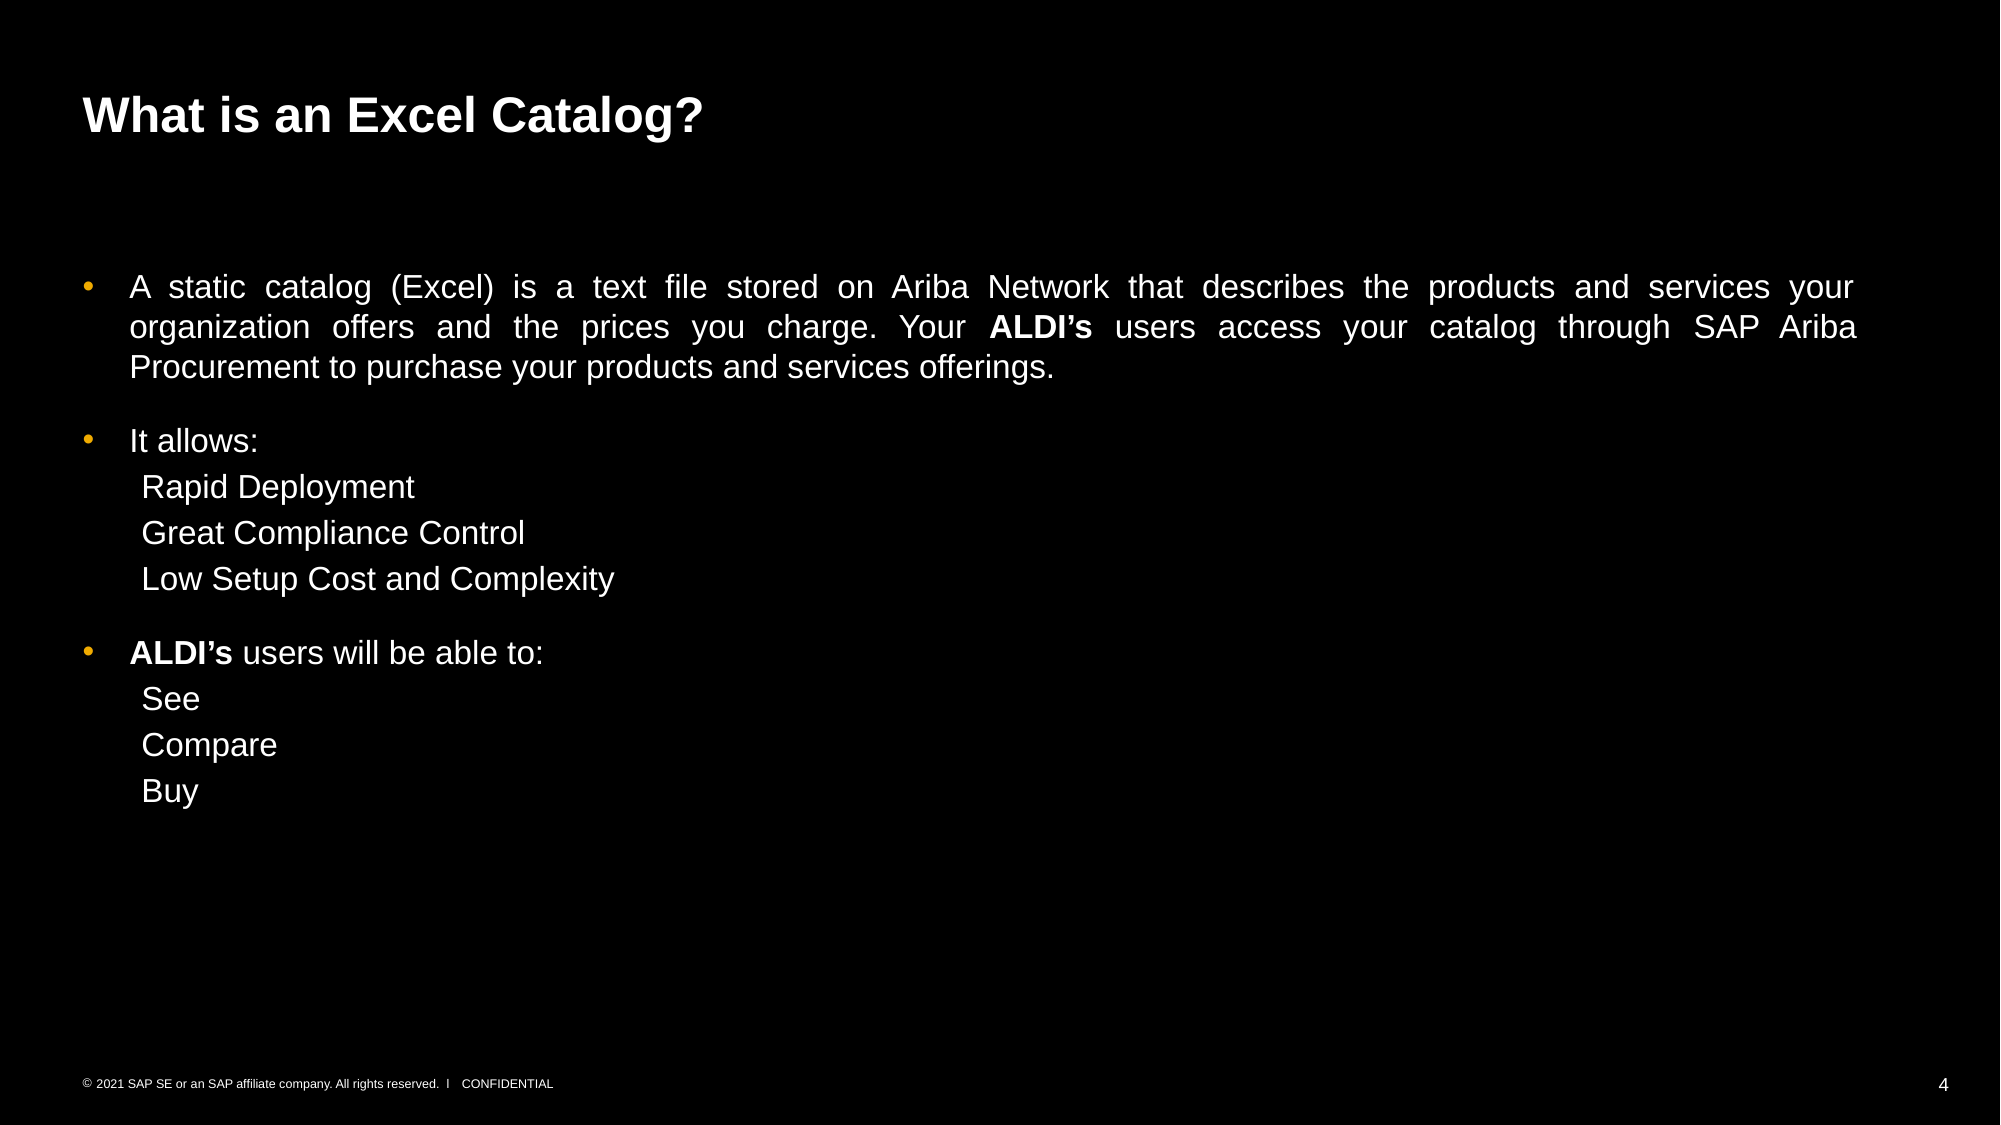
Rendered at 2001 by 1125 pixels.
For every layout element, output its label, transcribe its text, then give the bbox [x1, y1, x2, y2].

list A static catalog (Excel) is a text file stored on Ariba Network that describes the products and services your organization offers and the prices you charge. Your ALDI’s users access your catalog through SAP Ariba Procurement to purchase your products and services offerings. It allows: Rapid Deployment Great Compliance Control Low Setup Cost and Complexity ALDI’s users will be able to: See Compare Buy [82, 265, 1857, 1040]
title What is an Excel Catalog? [82, 82, 1247, 144]
